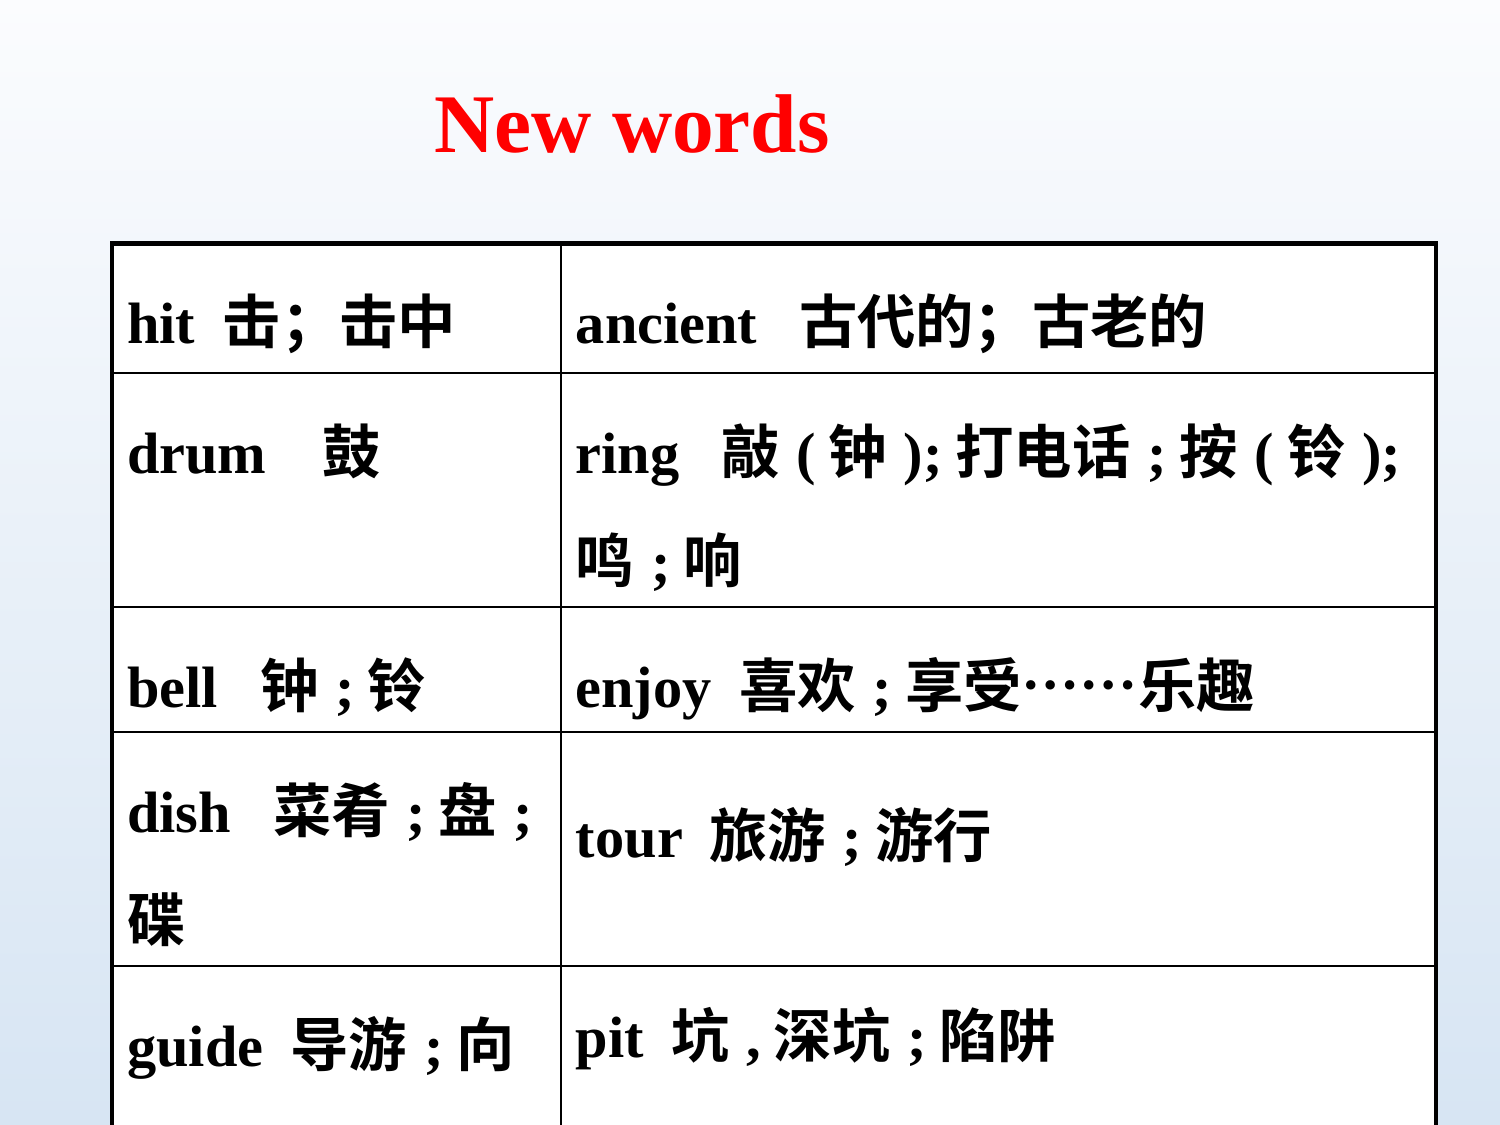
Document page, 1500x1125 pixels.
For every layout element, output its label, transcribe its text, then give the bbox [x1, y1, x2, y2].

table_cell pit 坑,深坑;陷阱 [562, 967, 1434, 1125]
table_header ancient 古代的；古老的 [562, 246, 1434, 372]
table_cell tour 旅游;游行 [562, 733, 1434, 965]
table_cell drum 鼓 [114, 374, 560, 606]
table_cell dish 菜肴;盘;碟 [114, 733, 560, 965]
text_box New words [419, 61, 893, 177]
table_header hit 击；击中 [114, 246, 560, 372]
table_cell enjoy 喜欢;享受……乐趣 [562, 608, 1434, 731]
table_cell guide 导游;向导 [114, 967, 560, 1125]
table_cell bell 钟;铃 [114, 608, 560, 731]
table_cell ring 敲(钟);打电话;按(铃);鸣;响 [562, 374, 1434, 606]
